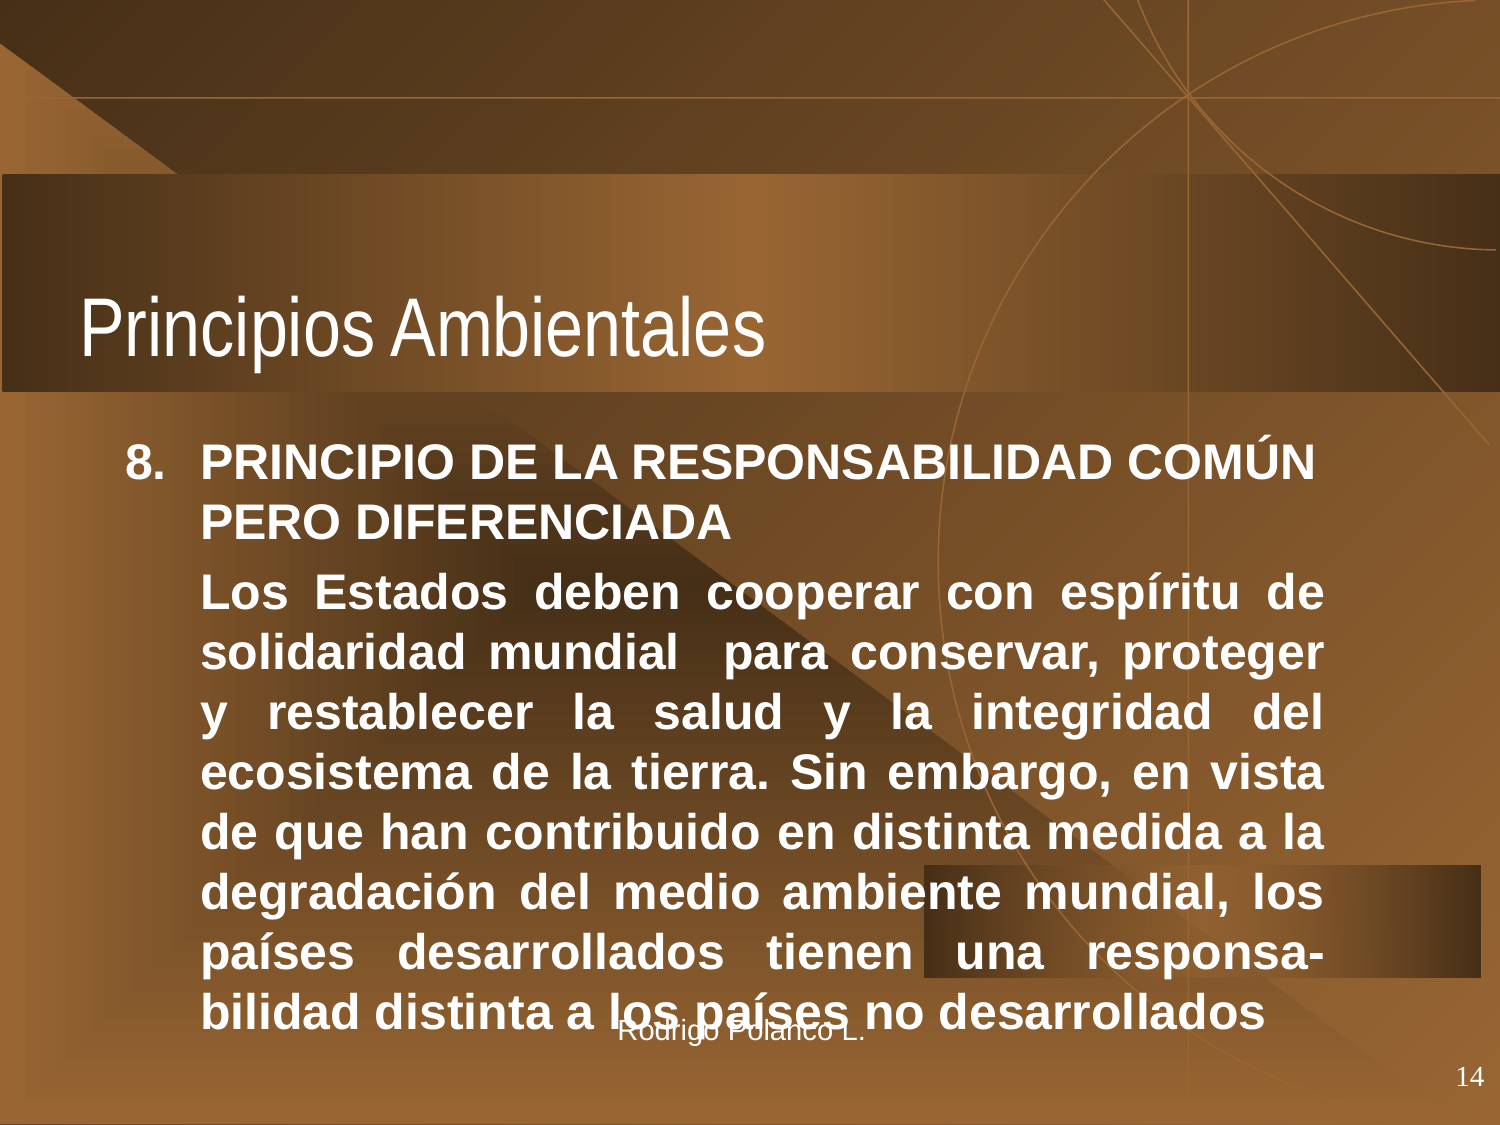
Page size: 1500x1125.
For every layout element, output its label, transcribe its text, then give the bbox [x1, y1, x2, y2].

title Principios Ambientales [63, 177, 1446, 382]
slide_number 14 [1341, 1049, 1500, 1125]
list 8. PRINCIPIO DE LA RESPONSABILIDAD COMÚN PERO DIFERENCIADA Los Estados deben cooperar con espíritu de solidaridad mundial para conservar, proteger y restablecer la salud y la integridad del ecosistema de la tierra. Sin embargo, en vista de que han contribuido en distinta medida a la degradación del medio ambiente mundial, los países desarrollados tienen una responsa-bilidad distinta a los países no desarrollados [109, 422, 1341, 1125]
